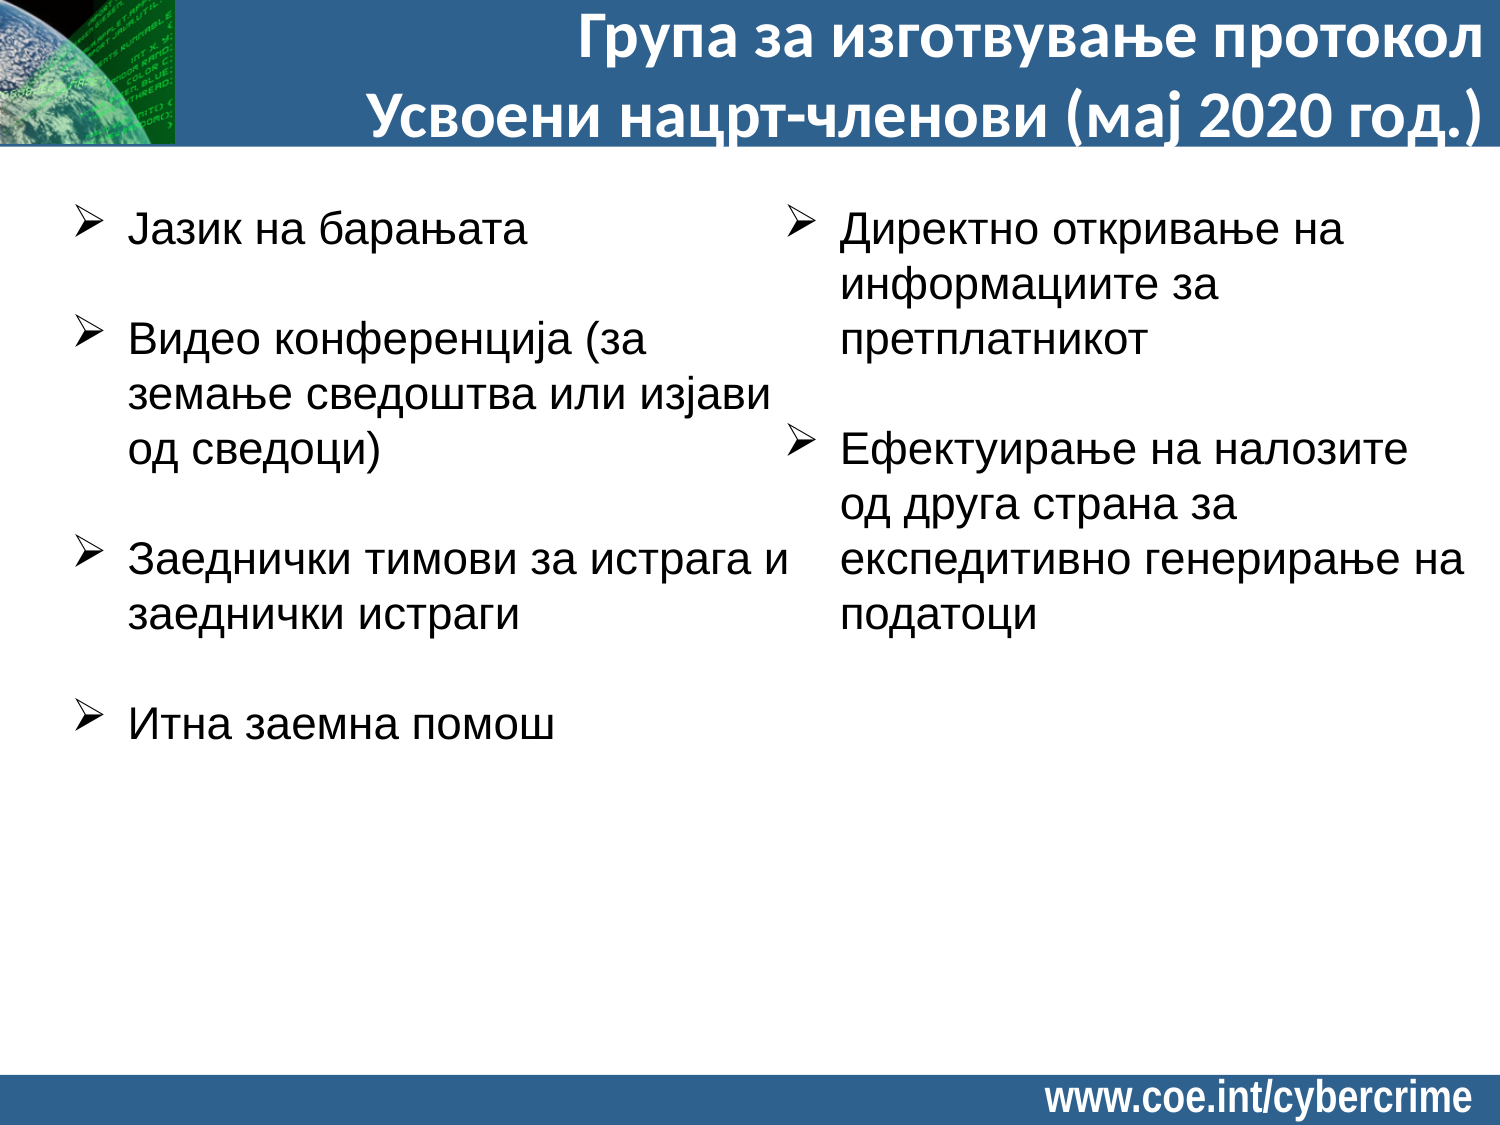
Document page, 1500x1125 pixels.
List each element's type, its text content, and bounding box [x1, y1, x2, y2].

text_box Група за изготвување протокол Усвоени нацрт-членови (мај 2020 год.) [177, 0, 1500, 149]
text_box www.coe.int/cybercrime [1030, 1059, 1500, 1125]
picture [0, 0, 175, 144]
text_box [0, 1073, 1030, 1125]
text_box Директно откривање на информациите за претплатникот Ефектуирање на налозите од друга страна за експедитивно генерирање на податоци [768, 191, 1485, 646]
text_box Јазик на барањата Видео конференција (за земање сведоштва или изјави од сведоци) Заеднички тимови за истрага и заеднички истраги Итна заемна помош [56, 191, 807, 811]
